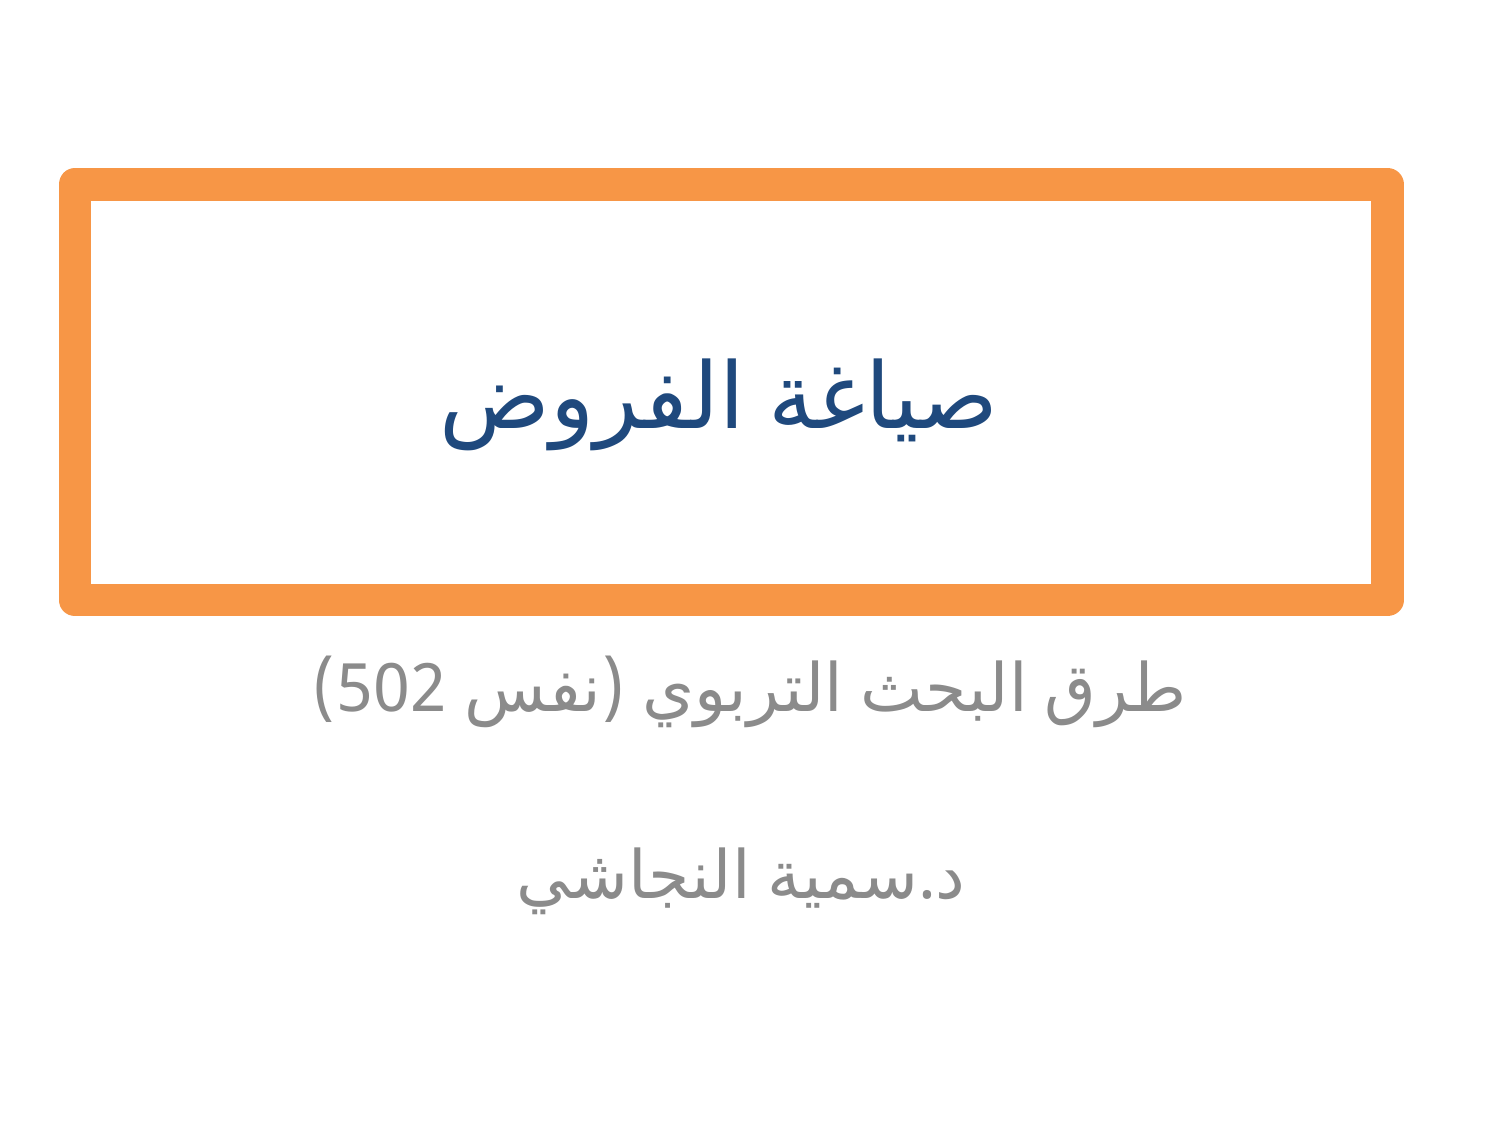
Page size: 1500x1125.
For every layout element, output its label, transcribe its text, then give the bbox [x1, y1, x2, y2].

title صياغة الفروض [75, 184, 1388, 600]
subtitle طرق البحث التربوي (نفس 502) د.سمية النجاشي [225, 637, 1275, 925]
